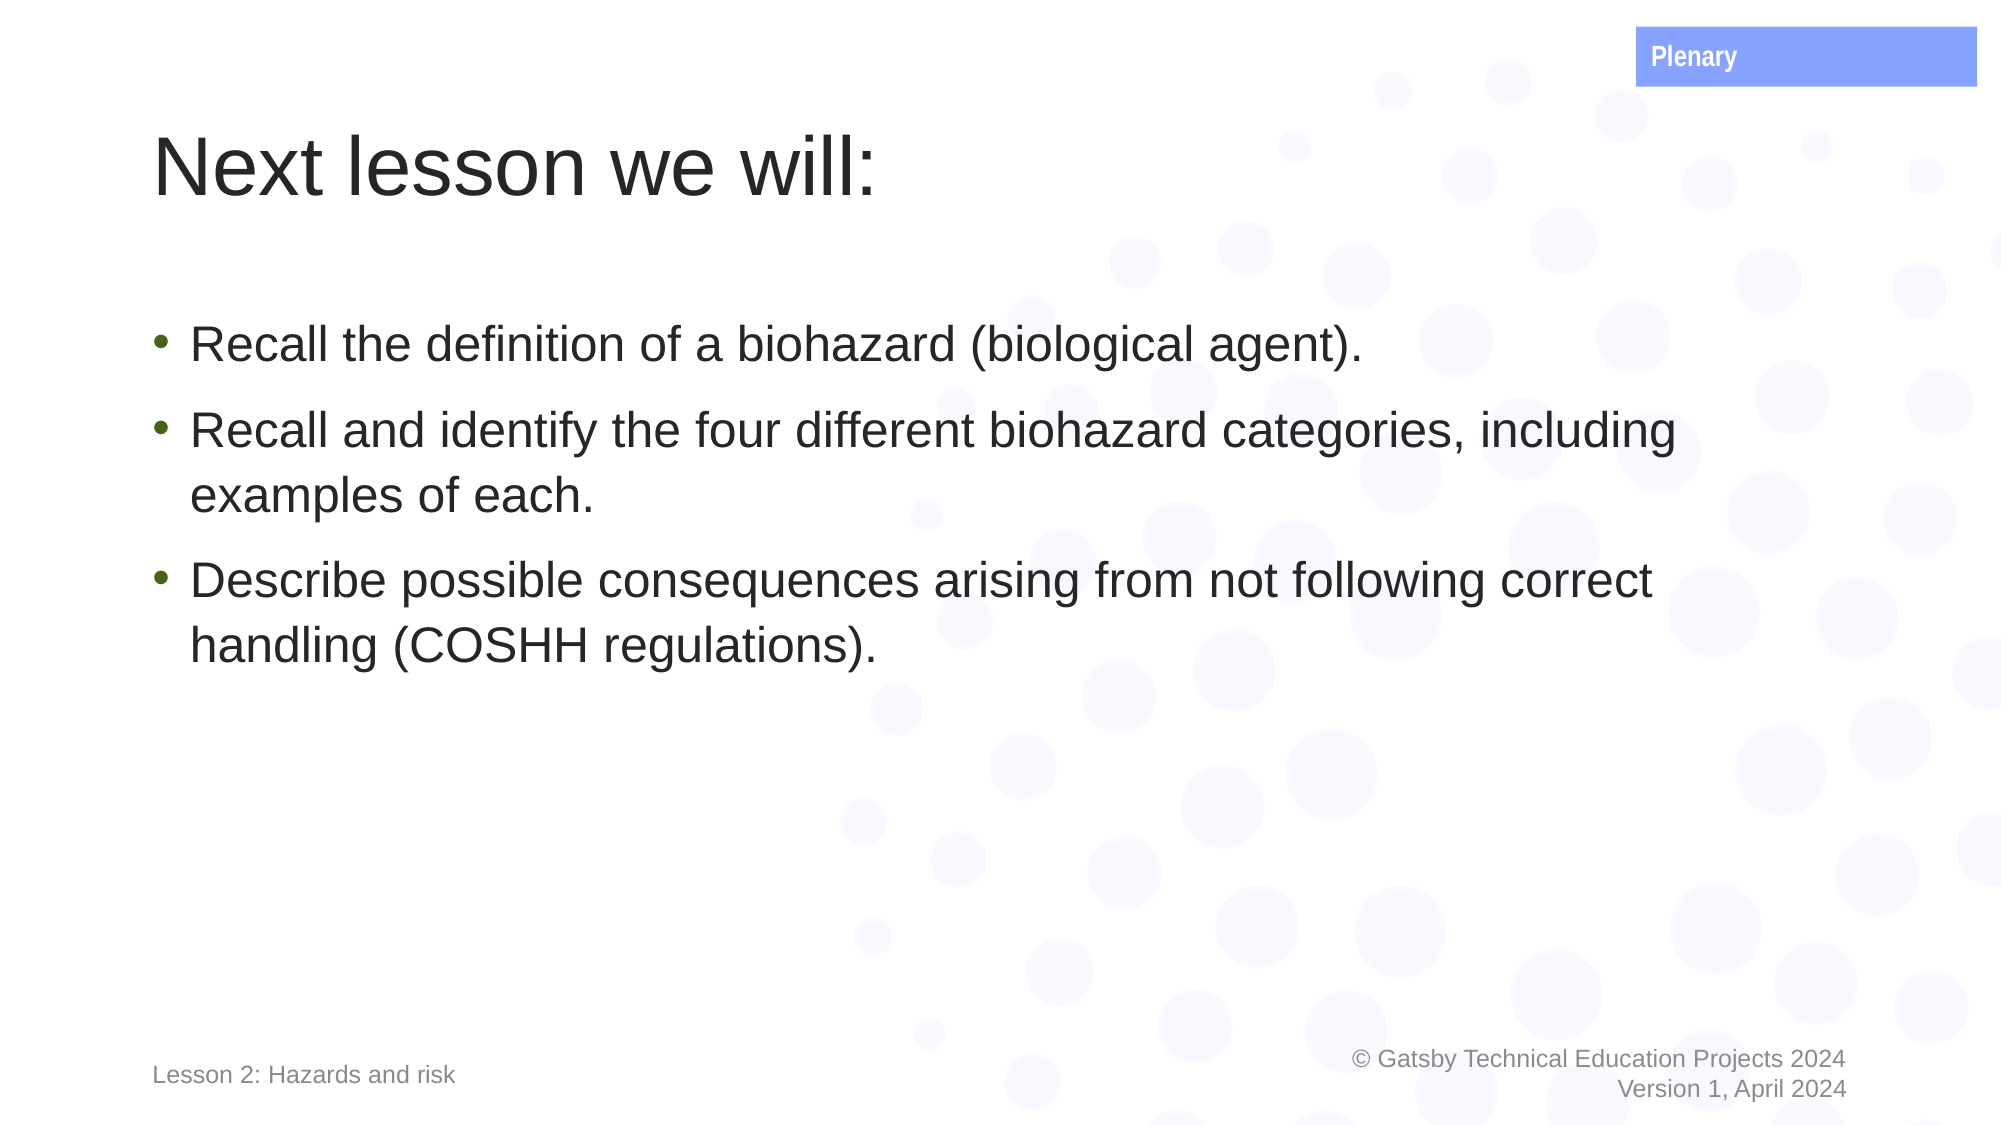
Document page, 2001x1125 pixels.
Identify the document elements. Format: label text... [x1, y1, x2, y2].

list Lesson 2: Hazards and risk [137, 1042, 829, 1103]
list Plenary [1636, 26, 1978, 87]
title Next lesson we will: [137, 59, 1863, 278]
list Recall the definition of a biohazard (biological agent). Recall and identify the four different biohazard categories, including examples of each. Describe possible consequences arising from not following correct handling (COSHH regulations). [137, 299, 1863, 1014]
